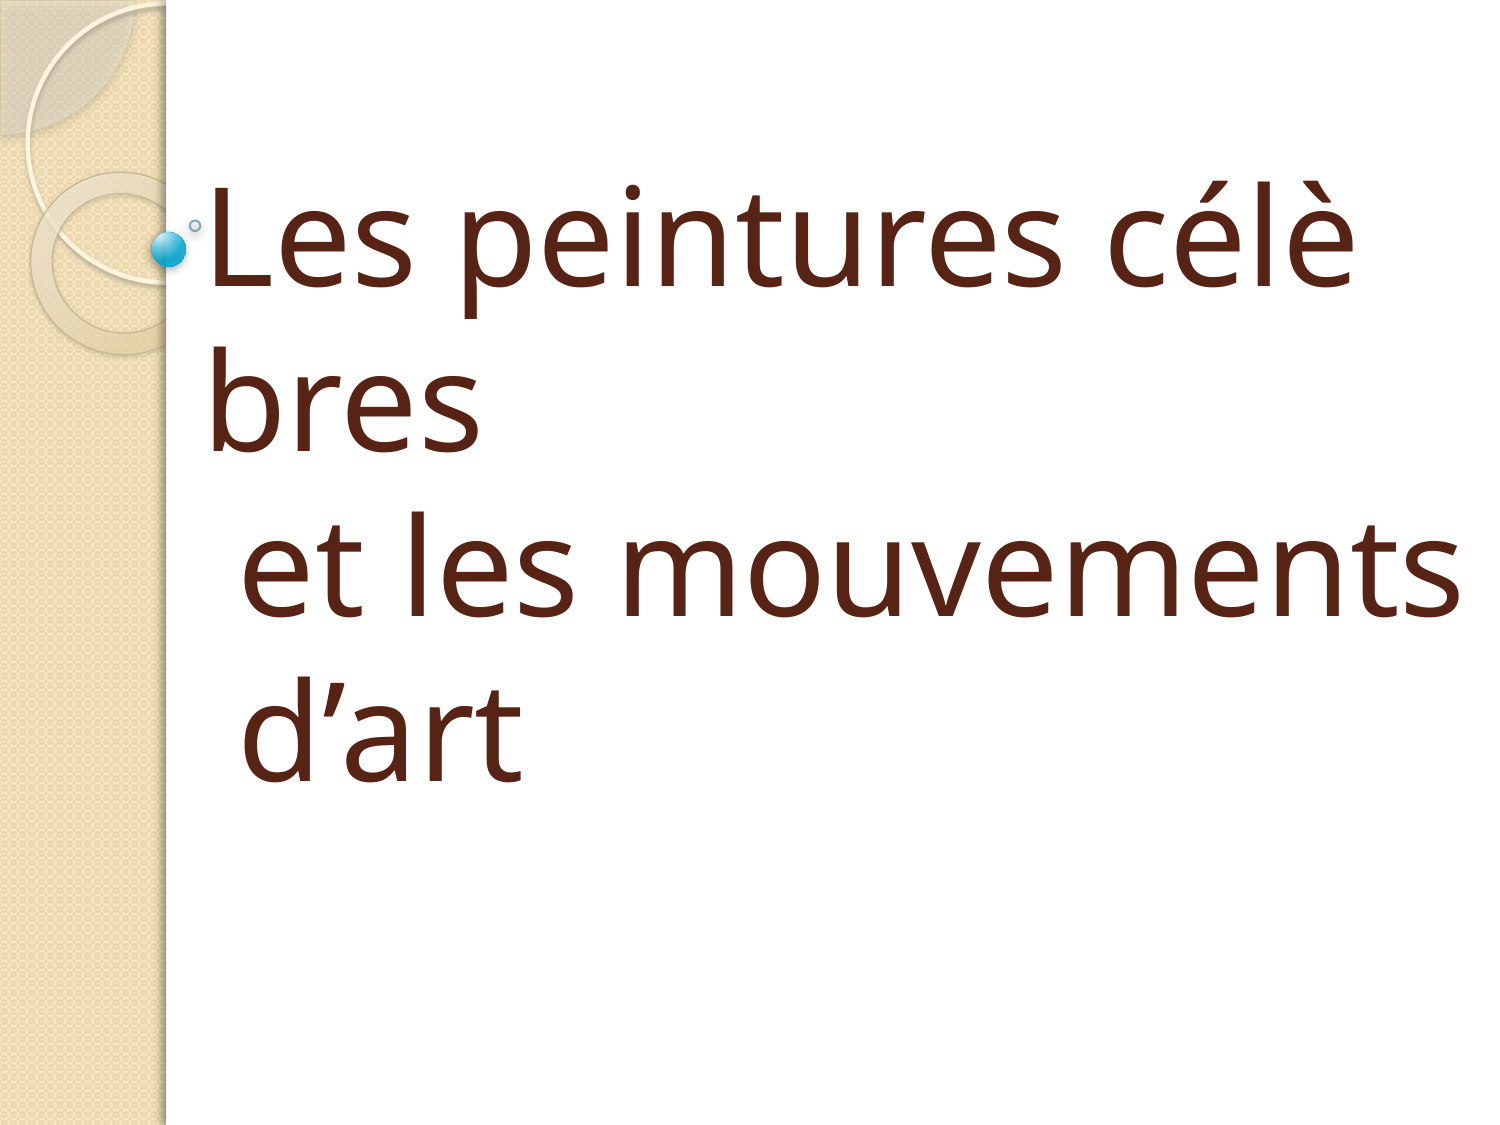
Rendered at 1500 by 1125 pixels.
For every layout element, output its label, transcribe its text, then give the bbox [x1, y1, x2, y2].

title Les peintures c​é​lè​bres et les mouvements d’art [187, 299, 1500, 817]
